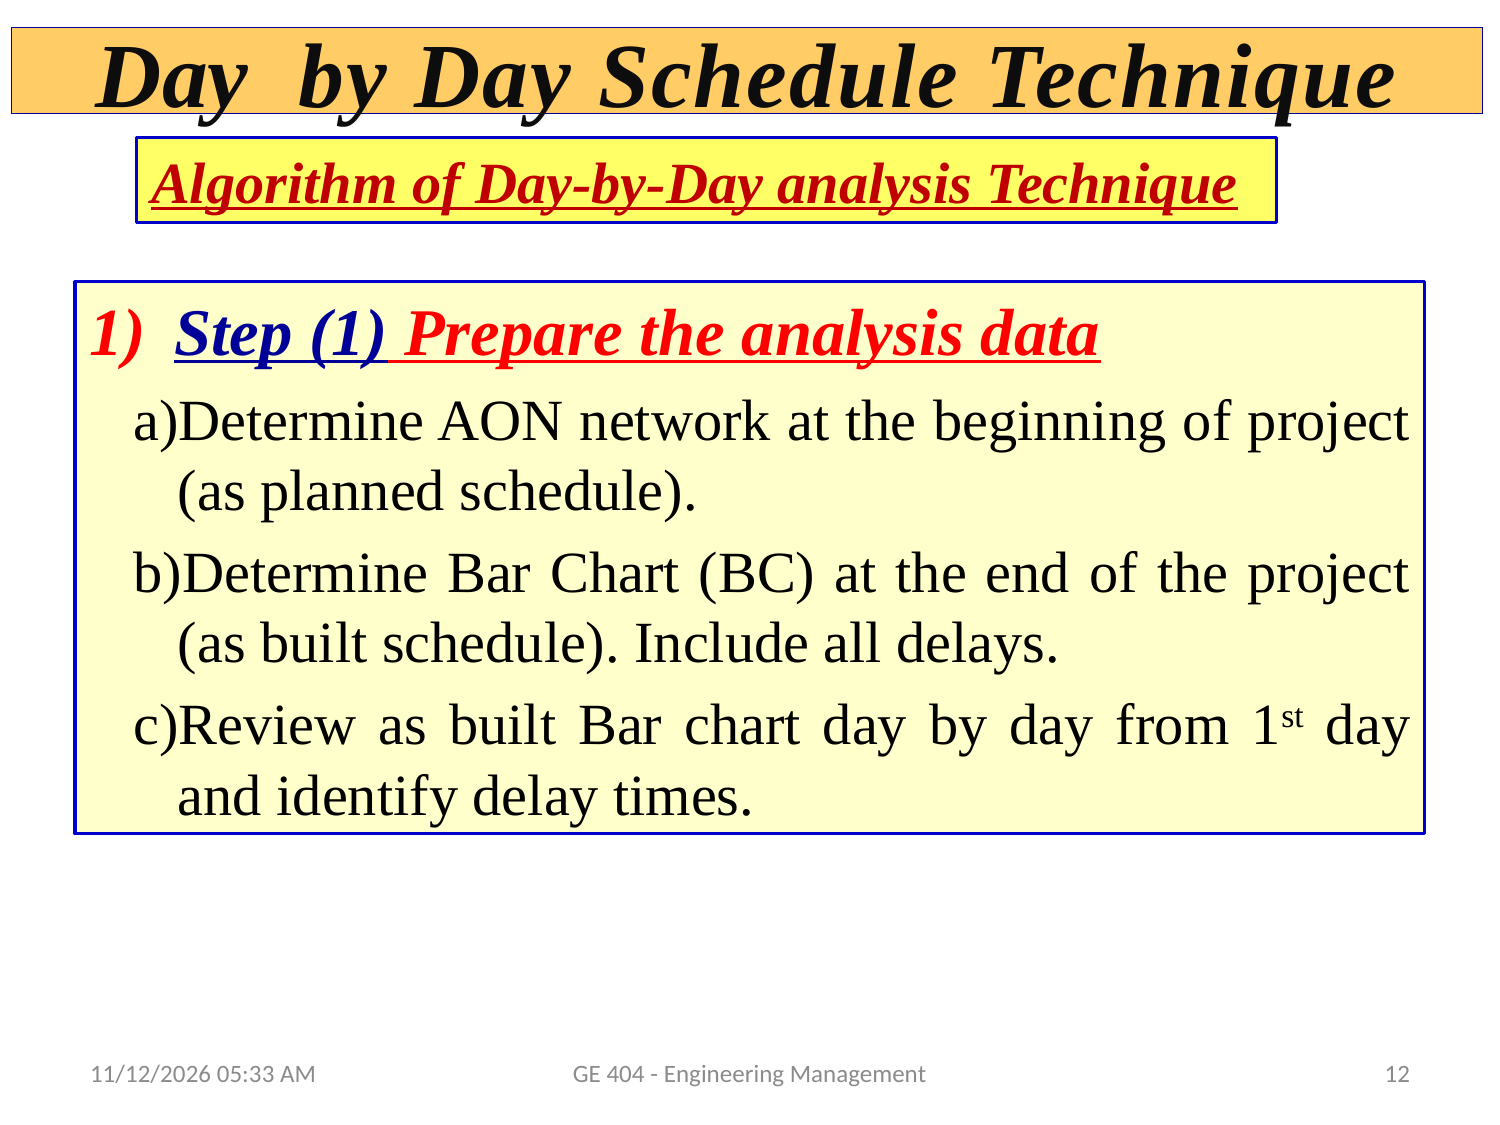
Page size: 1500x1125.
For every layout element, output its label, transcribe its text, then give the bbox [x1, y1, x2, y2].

footer GE 404 - Engineering Management [512, 1042, 988, 1103]
slide_number 12 [1074, 1042, 1425, 1103]
text_box Step (1) Prepare the analysis data Determine AON network at the beginning of project (as planned schedule). Determine Bar Chart (BC) at the end of the project (as built schedule). Include all delays. Review as built Bar chart day by day from 1st day and identify delay times. [74, 281, 1425, 834]
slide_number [75, 1042, 425, 1103]
title Day by Day Schedule Technique [11, 27, 1483, 114]
text_box Algorithm of Day-by-Day analysis Technique [136, 137, 1277, 223]
